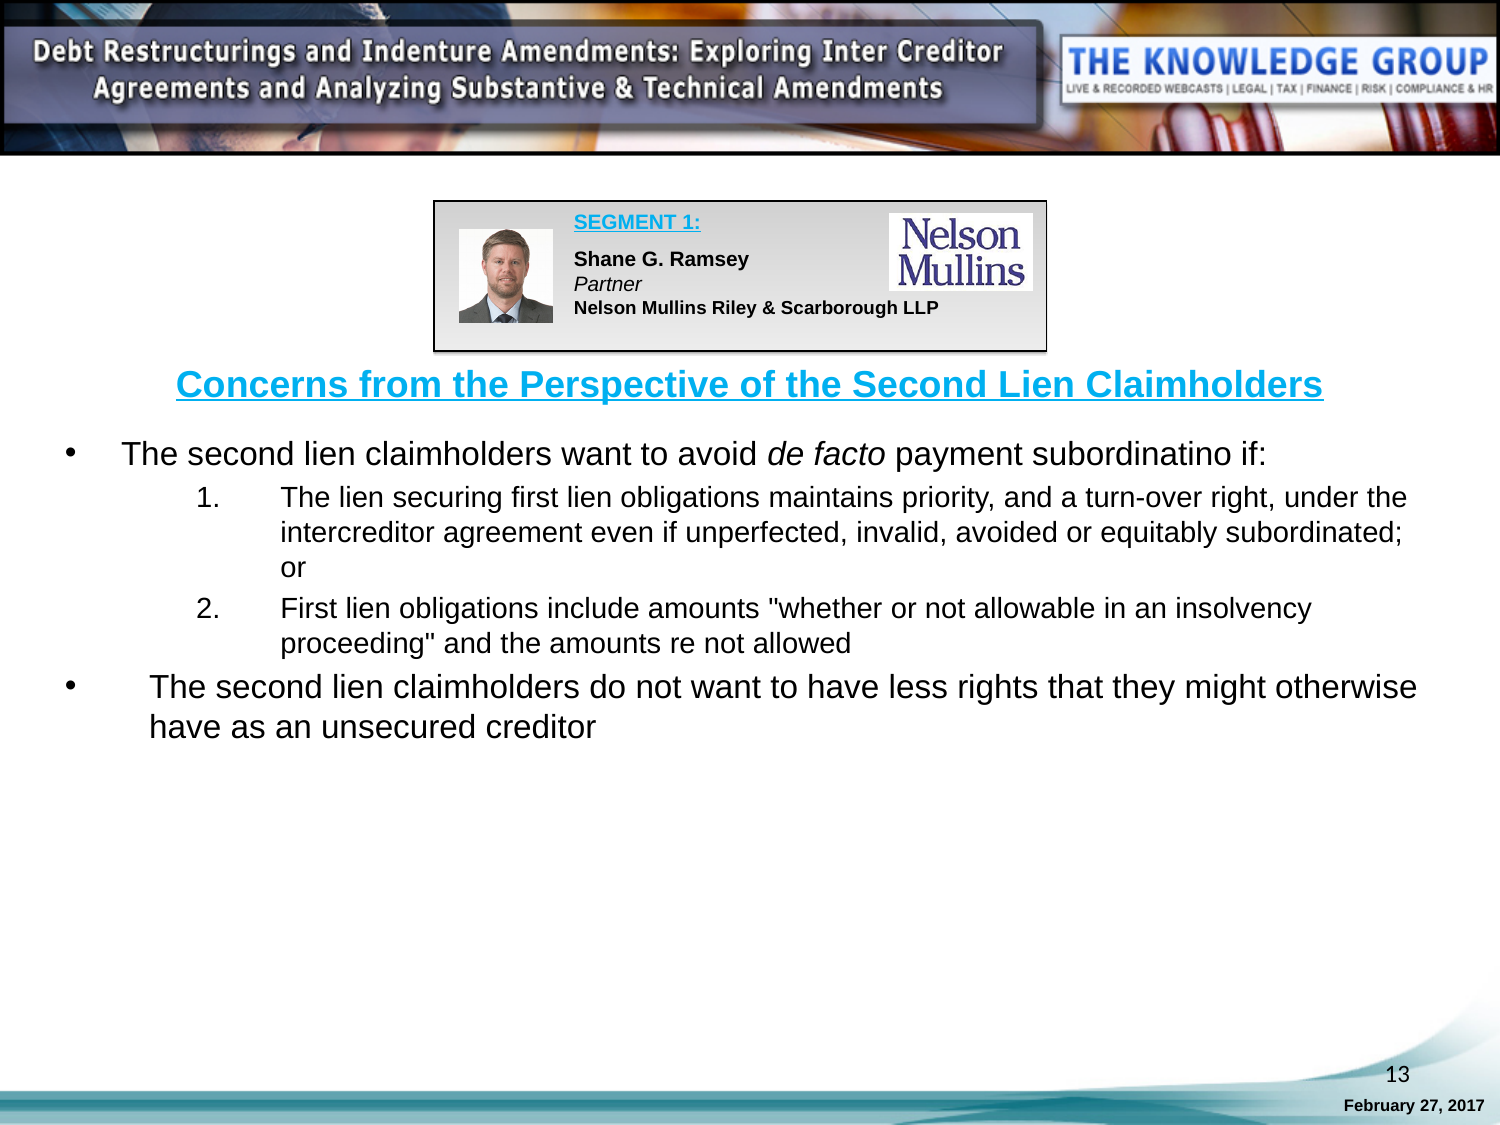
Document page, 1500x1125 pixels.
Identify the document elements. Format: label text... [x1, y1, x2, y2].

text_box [433, 200, 1047, 352]
picture [0, 0, 1500, 352]
slide_number 13 [1074, 1042, 1425, 1103]
text_box The second lien claimholders want to avoid de facto payment subordinatino if: The lien securing first lien obligations maintains priority, and a turn-over right, under the intercreditor agreement even if unperfected, invalid, avoided or equitably subordinated; or First lien obligations include amounts "whether or not allowable in an insolvency proceeding" and the amounts re not allowed The second lien claimholders do not want to have less rights that they might otherwise have as an unsecured creditor [50, 425, 1450, 753]
text_box February 27, 2017 [1100, 1087, 1500, 1123]
picture [0, 412, 1500, 1125]
text_box Concerns from the Perspective of the Second Lien Claimholders [0, 352, 1500, 412]
